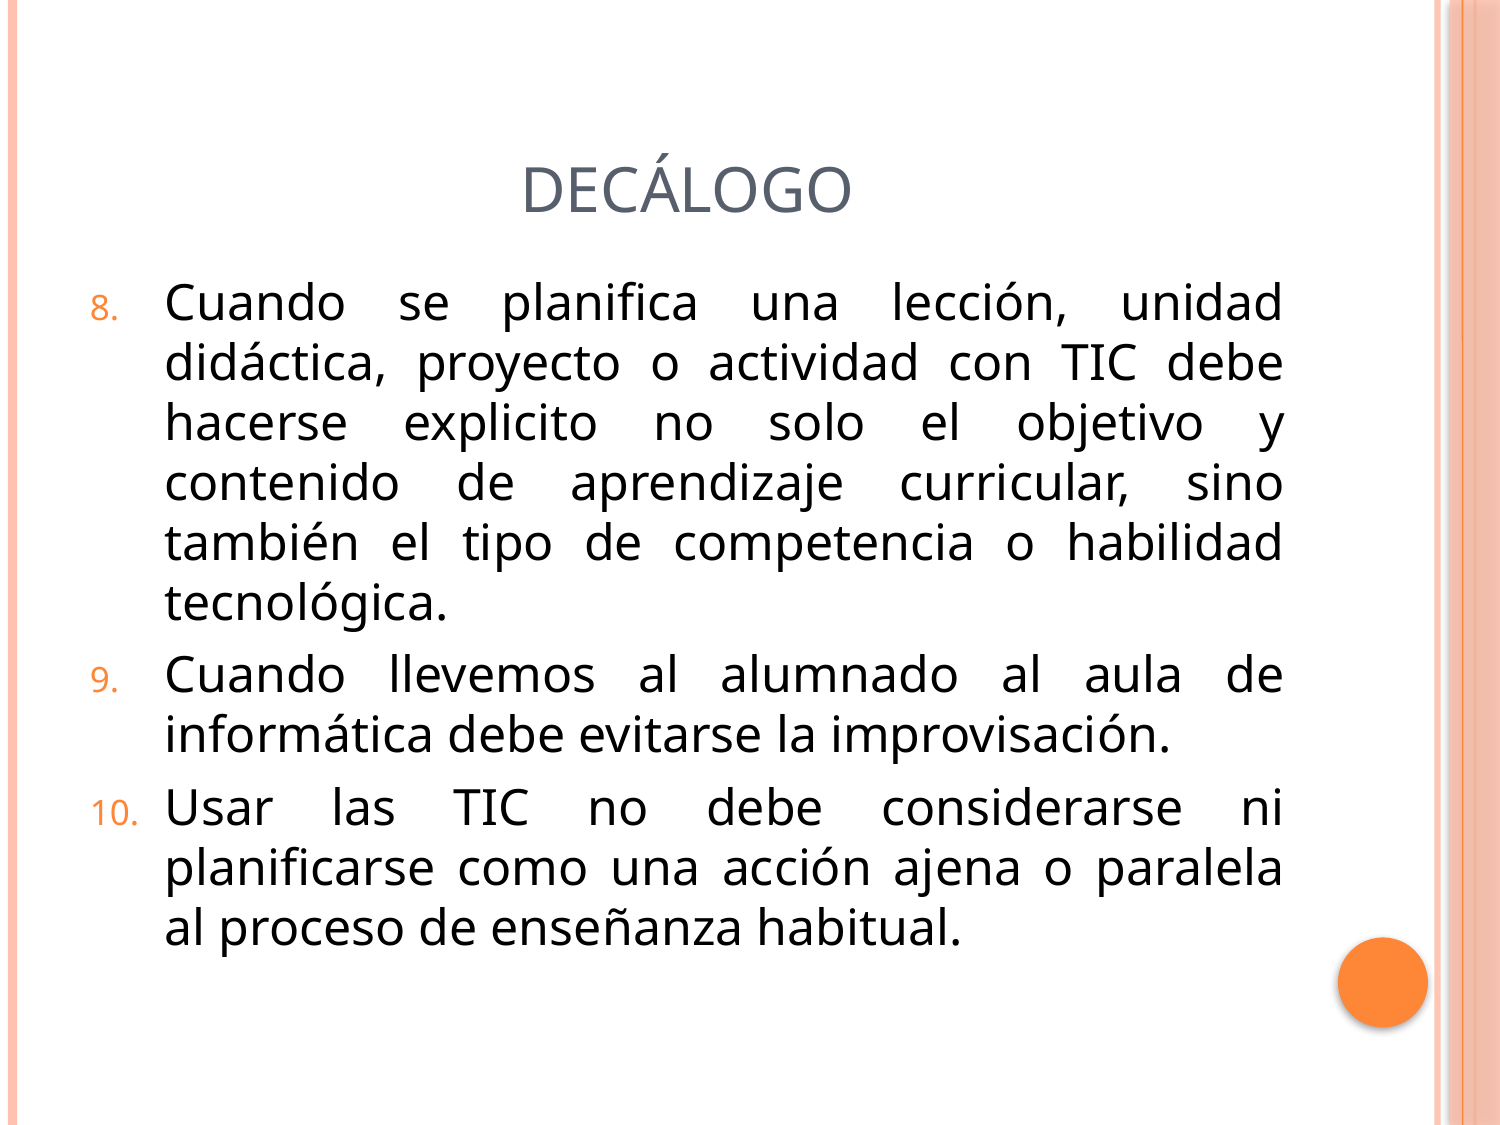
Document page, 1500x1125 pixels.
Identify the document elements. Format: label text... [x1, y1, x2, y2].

list Cuando se planifica una lección, unidad didáctica, proyecto o actividad con TIC debe hacerse explicito no solo el objetivo y contenido de aprendizaje curricular, sino también el tipo de competencia o habilidad tecnológica. Cuando llevemos al alumnado al aula de informática debe evitarse la improvisación. Usar las TIC no debe considerarse ni planificarse como una acción ajena o paralela al proceso de enseñanza habitual. [75, 262, 1300, 1062]
title DECÁLOGO [75, 45, 1300, 233]
